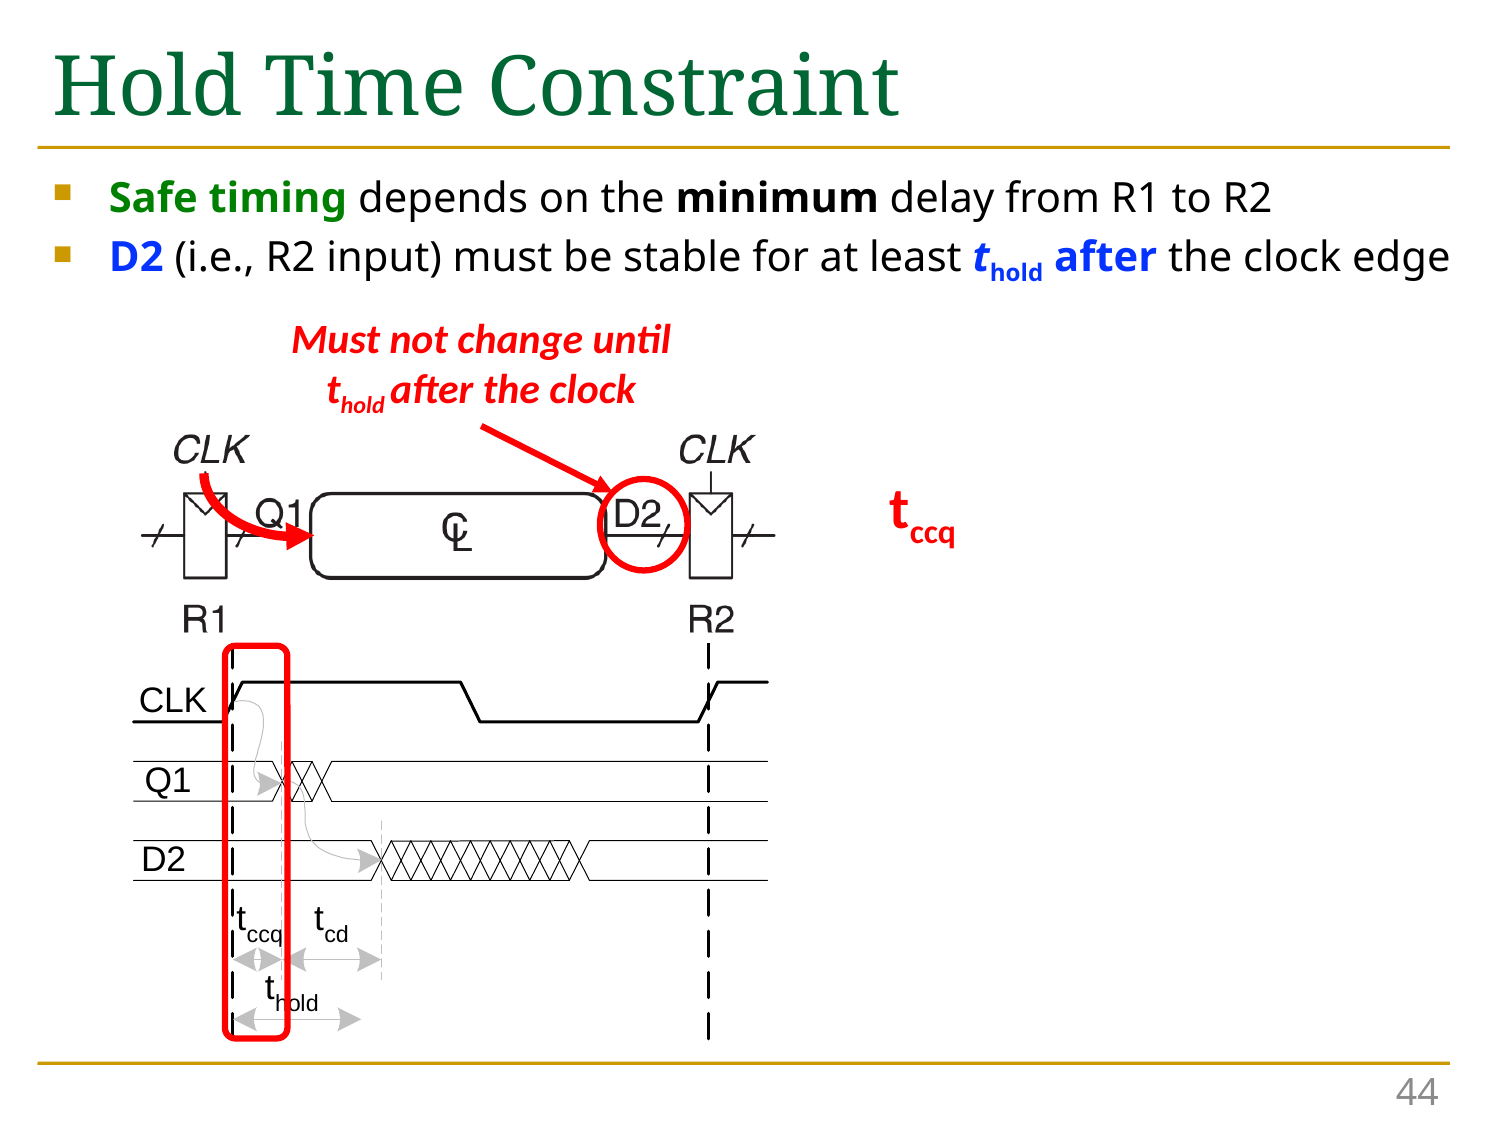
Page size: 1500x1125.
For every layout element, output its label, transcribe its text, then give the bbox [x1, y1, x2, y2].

text_box tccq [875, 462, 1375, 558]
list Safe timing depends on the minimum delay from R1 to R2 D2 (i.e., R2 input) must be stable for at least thold after the clock edge [37, 163, 1475, 1016]
picture [118, 409, 782, 643]
text_box [87, 174, 1413, 1025]
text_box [262, 303, 701, 571]
title Hold Time Constraint [37, 24, 1450, 163]
slide_number 44 [1116, 1063, 1454, 1124]
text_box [98, 399, 776, 1051]
